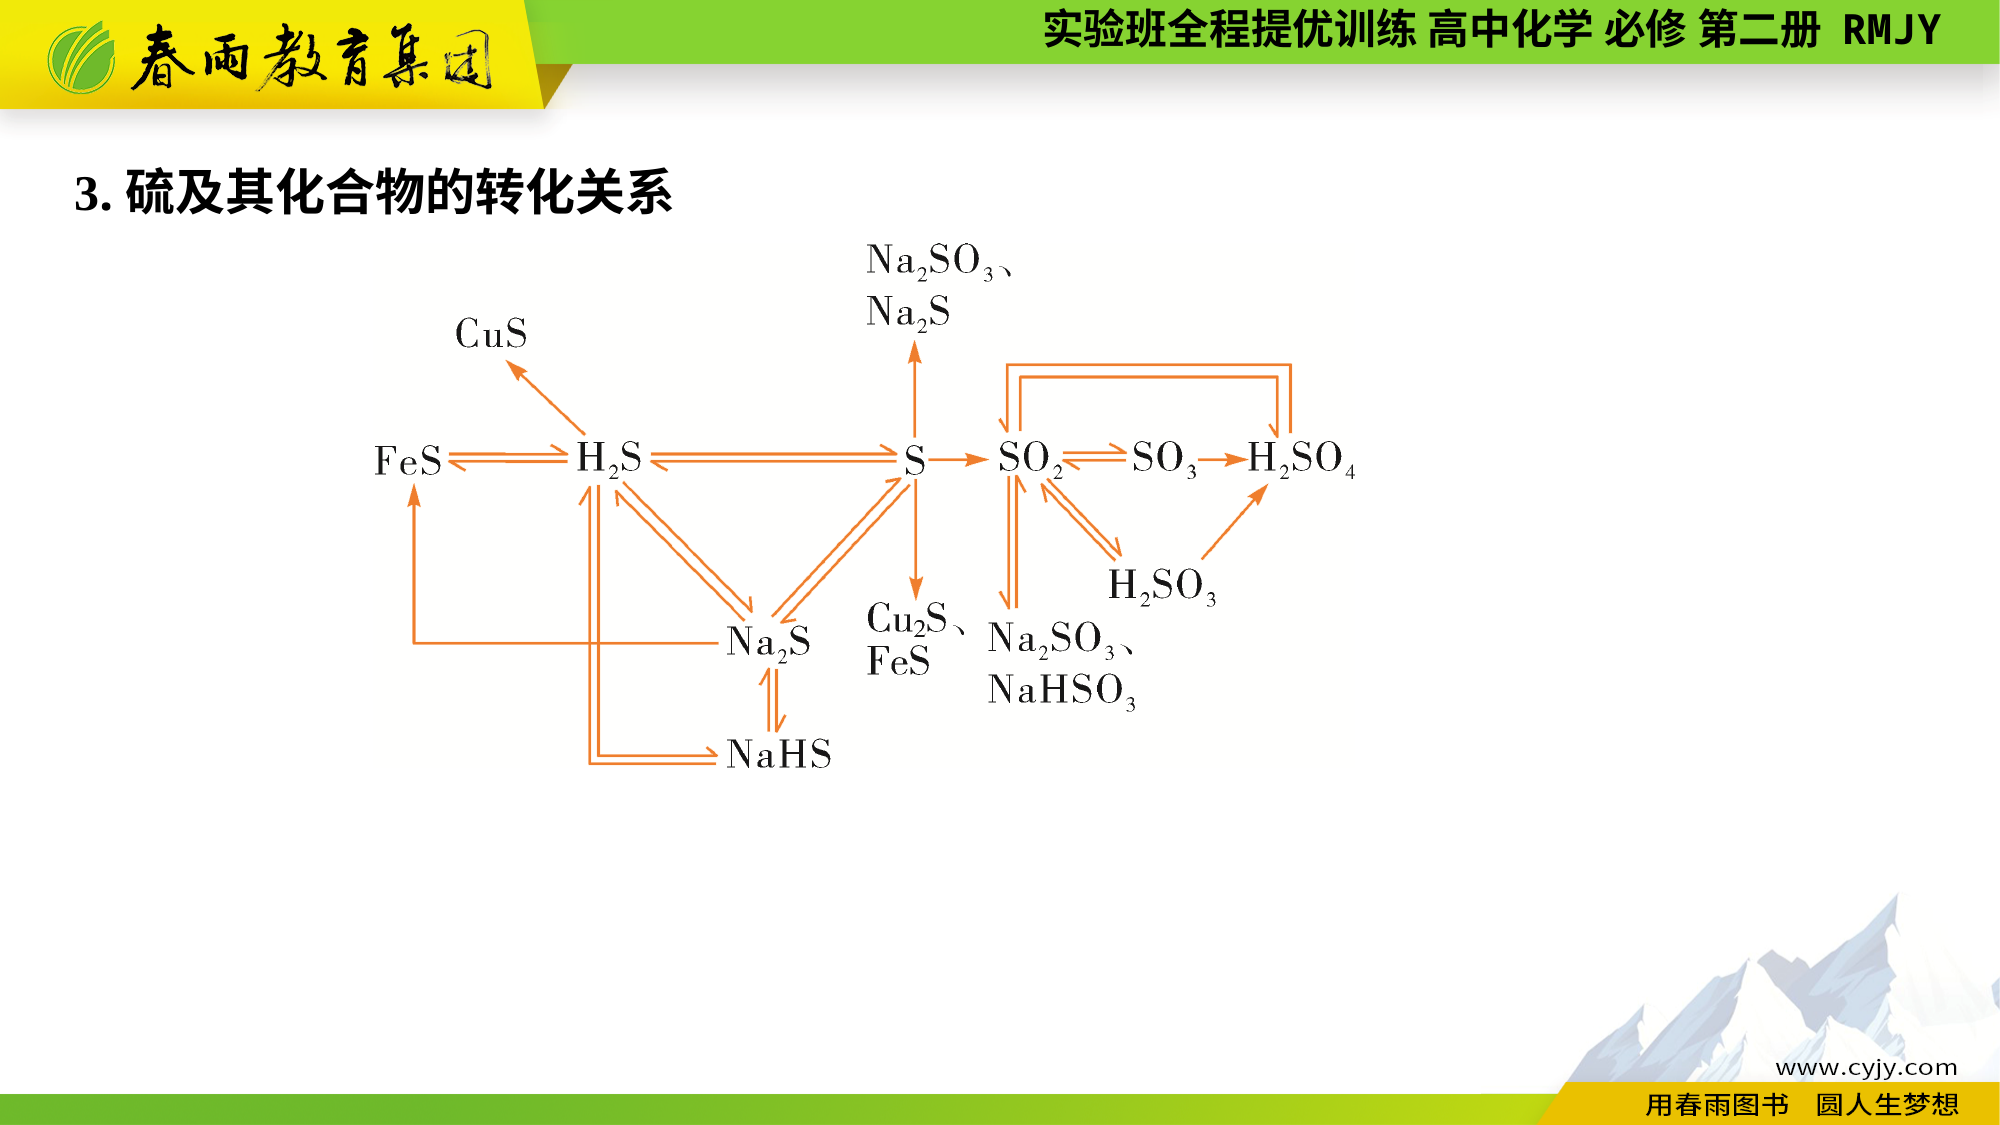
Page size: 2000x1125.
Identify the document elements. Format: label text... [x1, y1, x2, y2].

picture [0, 0, 2000, 1125]
list 3.硫及其化合物的转化关系 [59, 122, 1944, 217]
